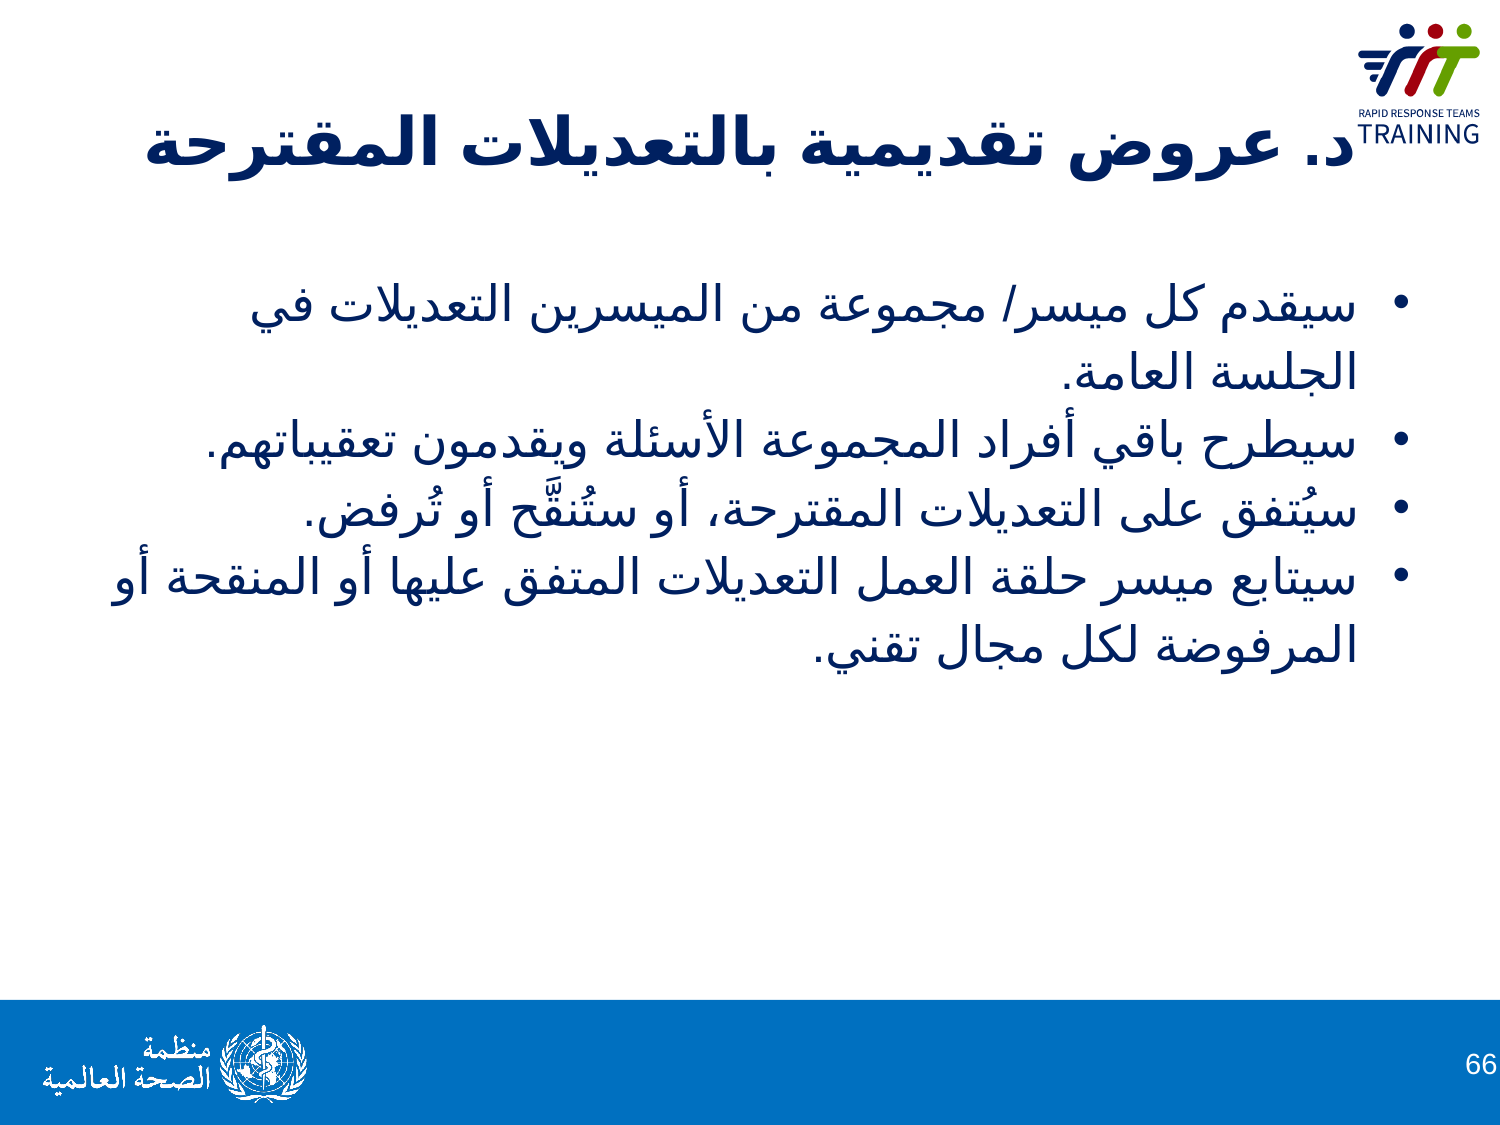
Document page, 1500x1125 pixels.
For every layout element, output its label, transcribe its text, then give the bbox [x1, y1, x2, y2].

list سيقدم كل ميسر/ مجموعة من الميسرين التعديلات في الجلسة العامة. سيطرح باقي أفراد المجموعة الأسئلة ويقدمون تعقيباتهم. سيُتفق على التعديلات المقترحة، أو ستُنقَّح أو تُرفض. سيتابع ميسر حلقة العمل التعديلات المتفق عليها أو المنقحة أو المرفوضة لكل مجال تقني. [75, 255, 1425, 971]
title د. عروض تقديمية بالتعديلات المقترحة [75, 45, 1425, 233]
picture [43, 1025, 307, 1103]
picture [1357, 23, 1480, 144]
